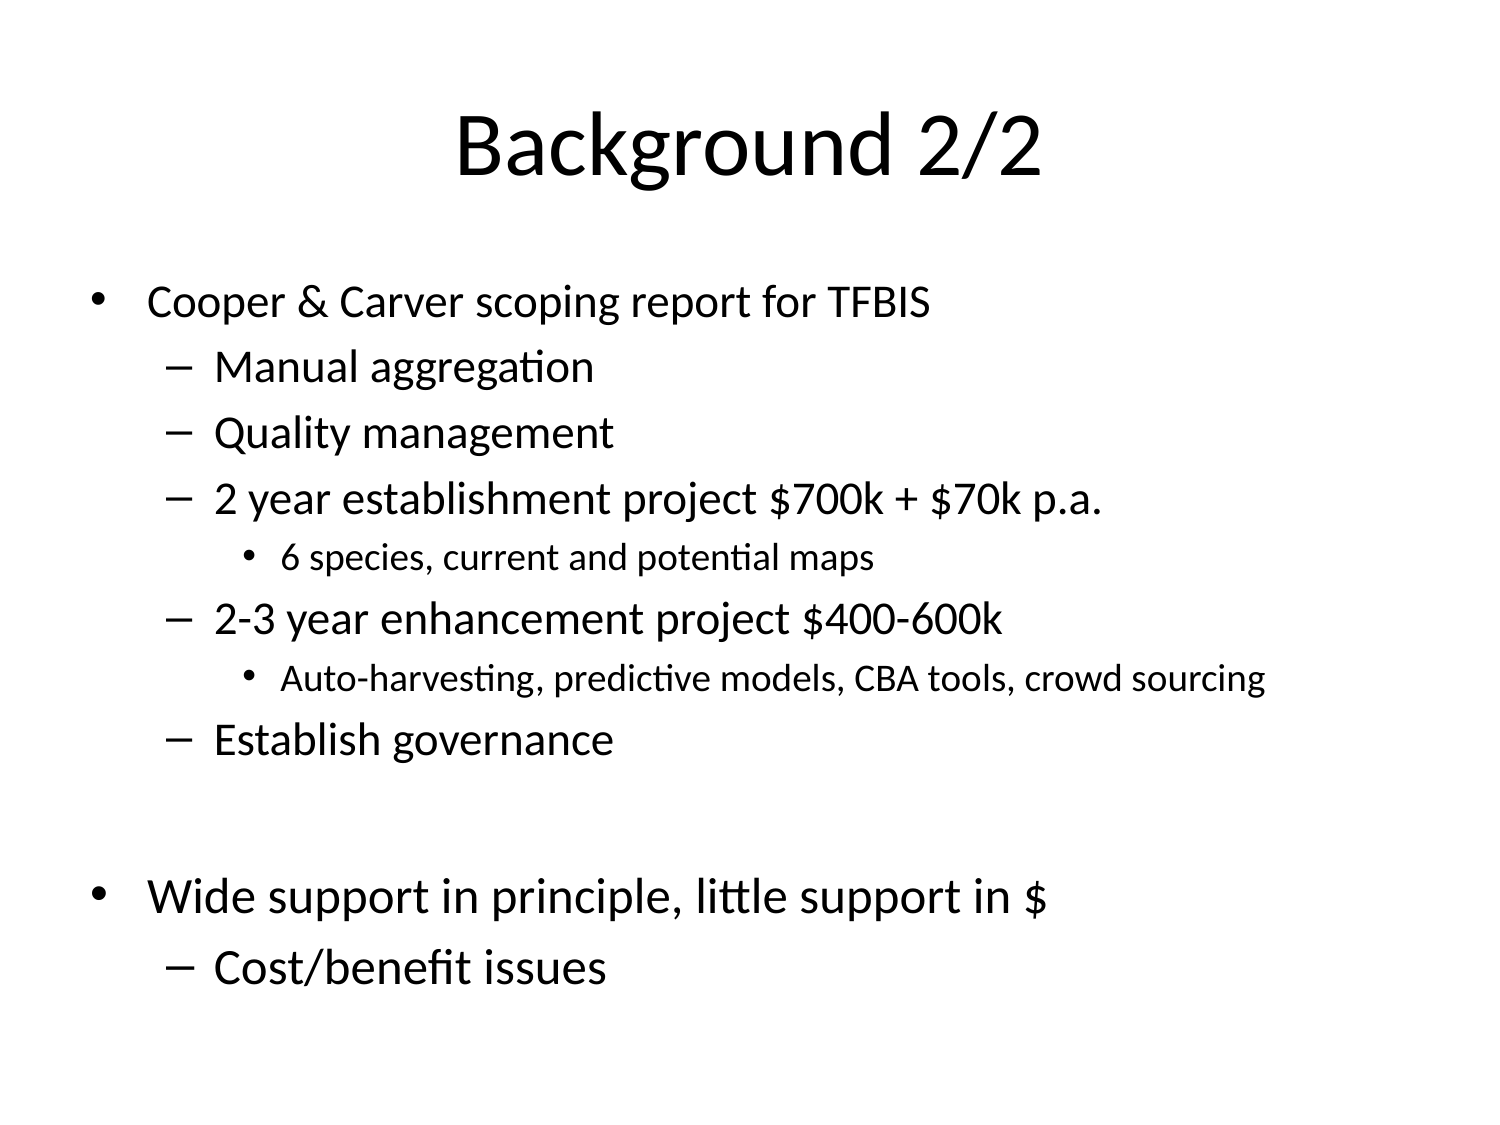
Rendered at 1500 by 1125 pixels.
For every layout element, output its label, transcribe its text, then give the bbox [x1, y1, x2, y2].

list Cooper & Carver scoping report for TFBIS Manual aggregation Quality management 2 year establishment project $700k + $70k p.a. 6 species, current and potential maps 2-3 year enhancement project $400-600k Auto-harvesting, predictive models, CBA tools, crowd sourcing Establish governance Wide support in principle, little support in $ Cost/benefit issues [75, 262, 1425, 1005]
title Background 2/2 [75, 45, 1425, 233]
